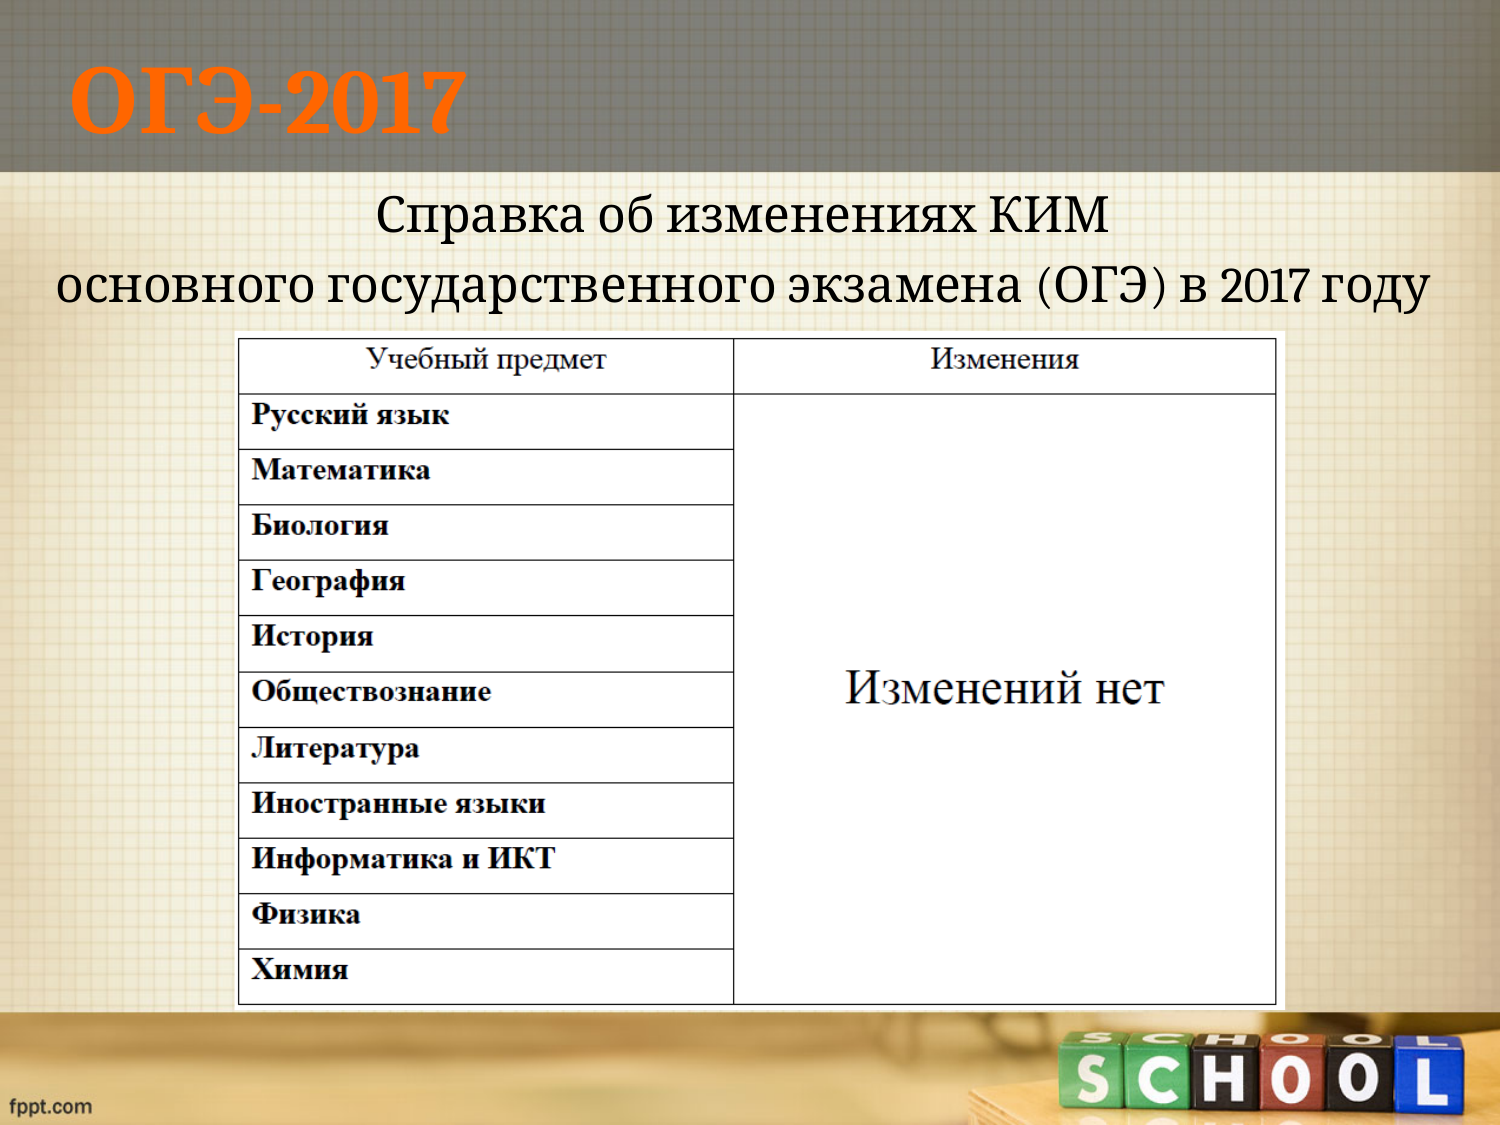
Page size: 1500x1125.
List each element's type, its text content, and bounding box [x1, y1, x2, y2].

title ОГЭ-2017 [52, 26, 1403, 166]
picture [0, 0, 1500, 1125]
list Справка об изменениях КИМ основного государственного экзамена (ОГЭ) в 2017 году [22, 174, 1465, 346]
